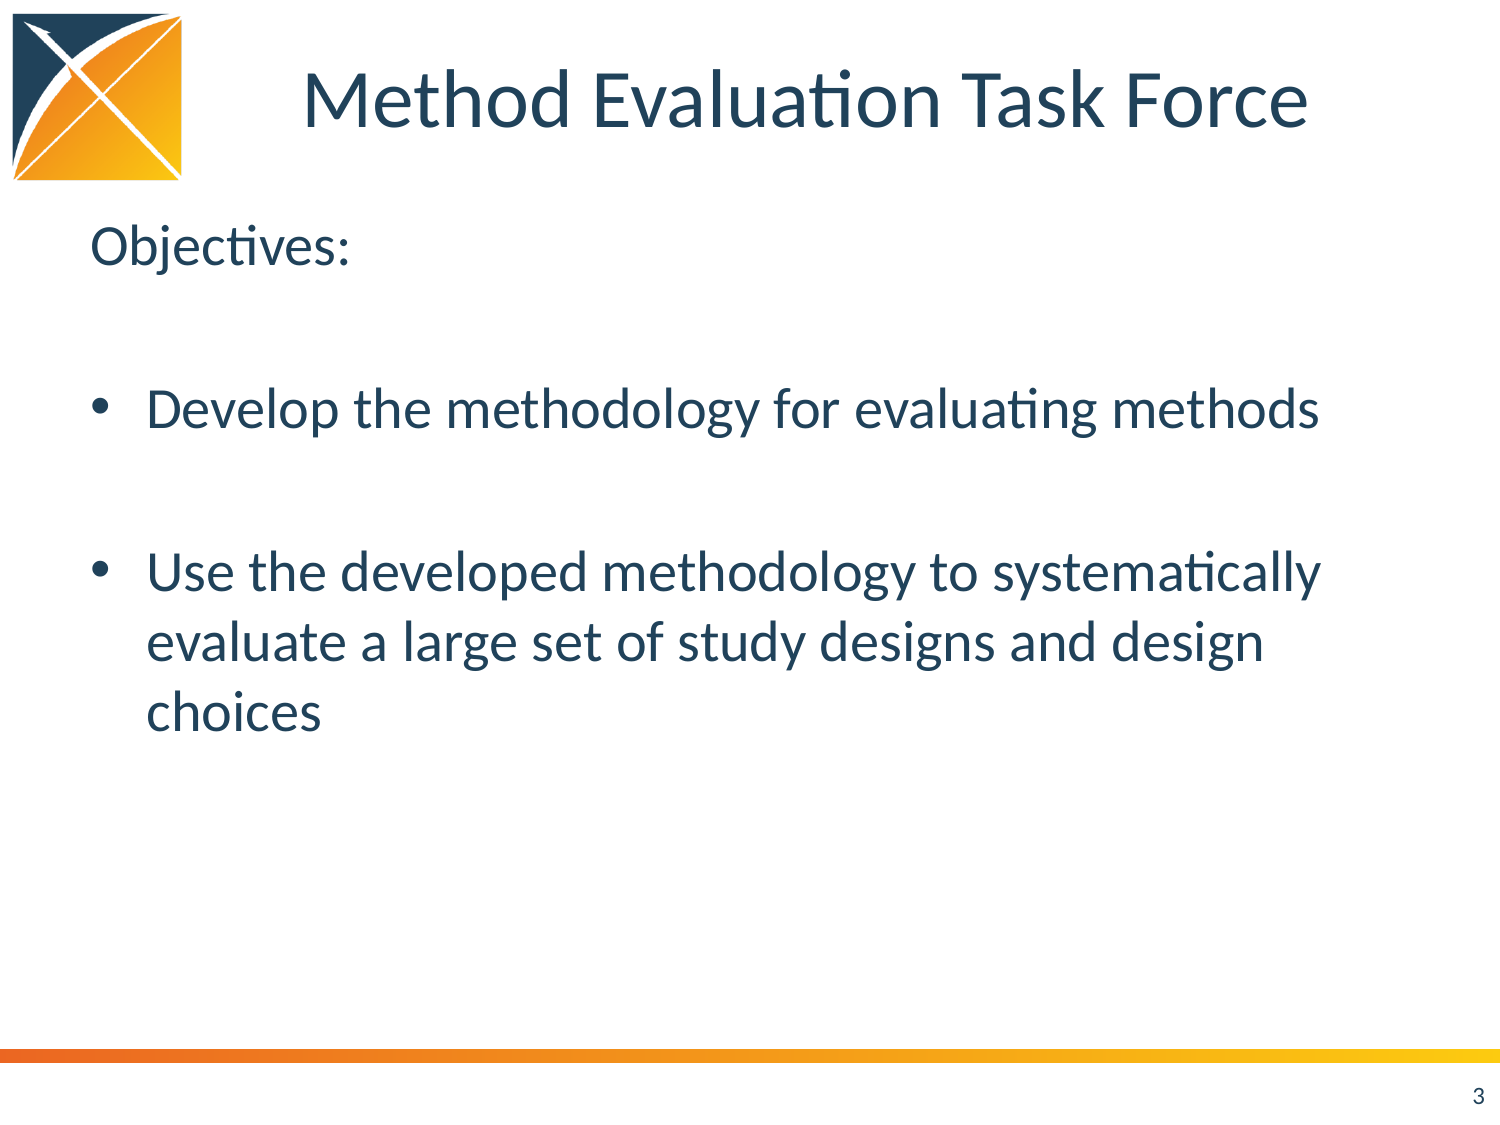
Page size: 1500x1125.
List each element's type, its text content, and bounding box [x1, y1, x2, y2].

title Method Evaluation Task Force [187, 24, 1425, 163]
list Objectives: Develop the methodology for evaluating methods Use the developed methodology to systematically evaluate a large set of study designs and design choices [75, 200, 1425, 1005]
slide_number 3 [1149, 1065, 1500, 1125]
picture [0, 0, 206, 200]
